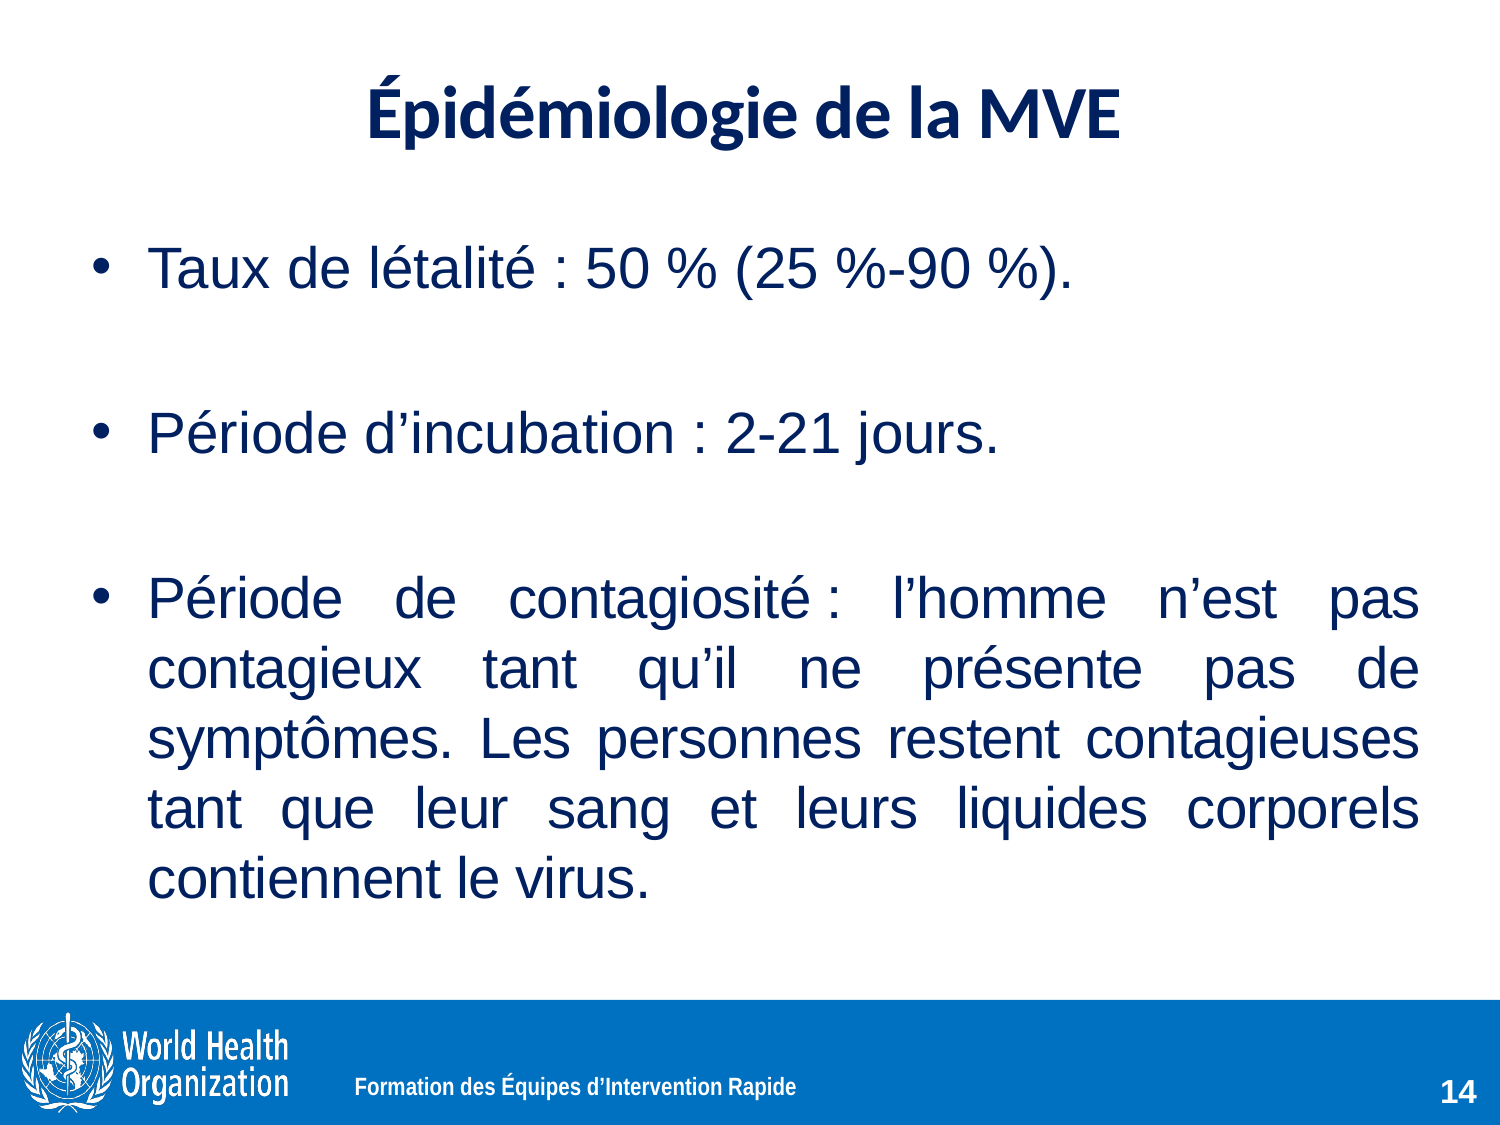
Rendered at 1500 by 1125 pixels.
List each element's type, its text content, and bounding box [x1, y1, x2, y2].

title Épidémiologie de la MVE [0, 56, 1500, 244]
list Taux de létalité : 50 % (25 %-90 %). Période d’incubation : 2-21 jours. Période de contagiosité : l’homme n’est pas contagieux tant qu’il ne présente pas de symptômes. Les personnes restent contagieuses tant que leur sang et leurs liquides corporels contiennent le virus. [76, 222, 1436, 953]
picture [21, 1012, 288, 1113]
